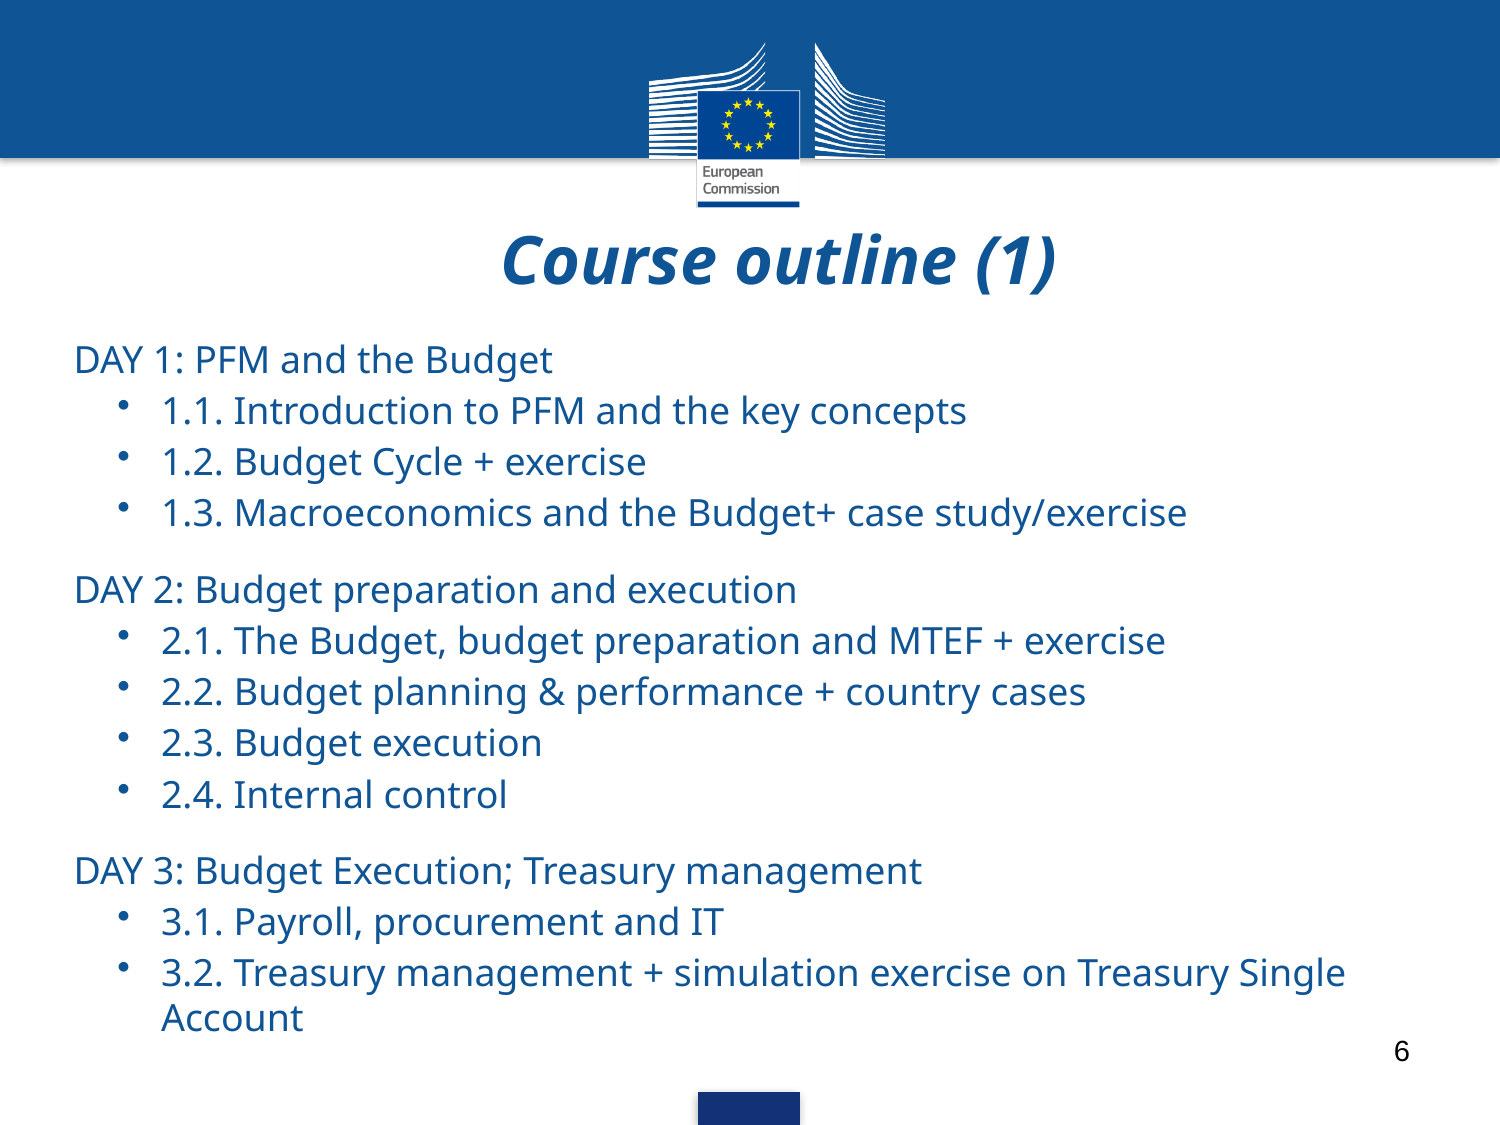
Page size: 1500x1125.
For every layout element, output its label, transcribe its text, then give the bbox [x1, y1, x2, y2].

slide_number 6 [1074, 1024, 1426, 1103]
picture [649, 42, 885, 163]
list DAY 1: PFM and the Budget 1.1. Introduction to PFM and the key concepts 1.2. Budget Cycle + exercise 1.3. Macroeconomics and the Budget+ case study/exercise DAY 2: Budget preparation and execution 2.1. The Budget, budget preparation and MTEF + exercise 2.2. Budget planning & performance + country cases 2.3. Budget execution 2.4. Internal control DAY 3: Budget Execution; Treasury management 3.1. Payroll, procurement and IT 3.2. Treasury management + simulation exercise on Treasury Single Account [58, 352, 1454, 1079]
title Course outline (1) [0, 163, 1500, 352]
